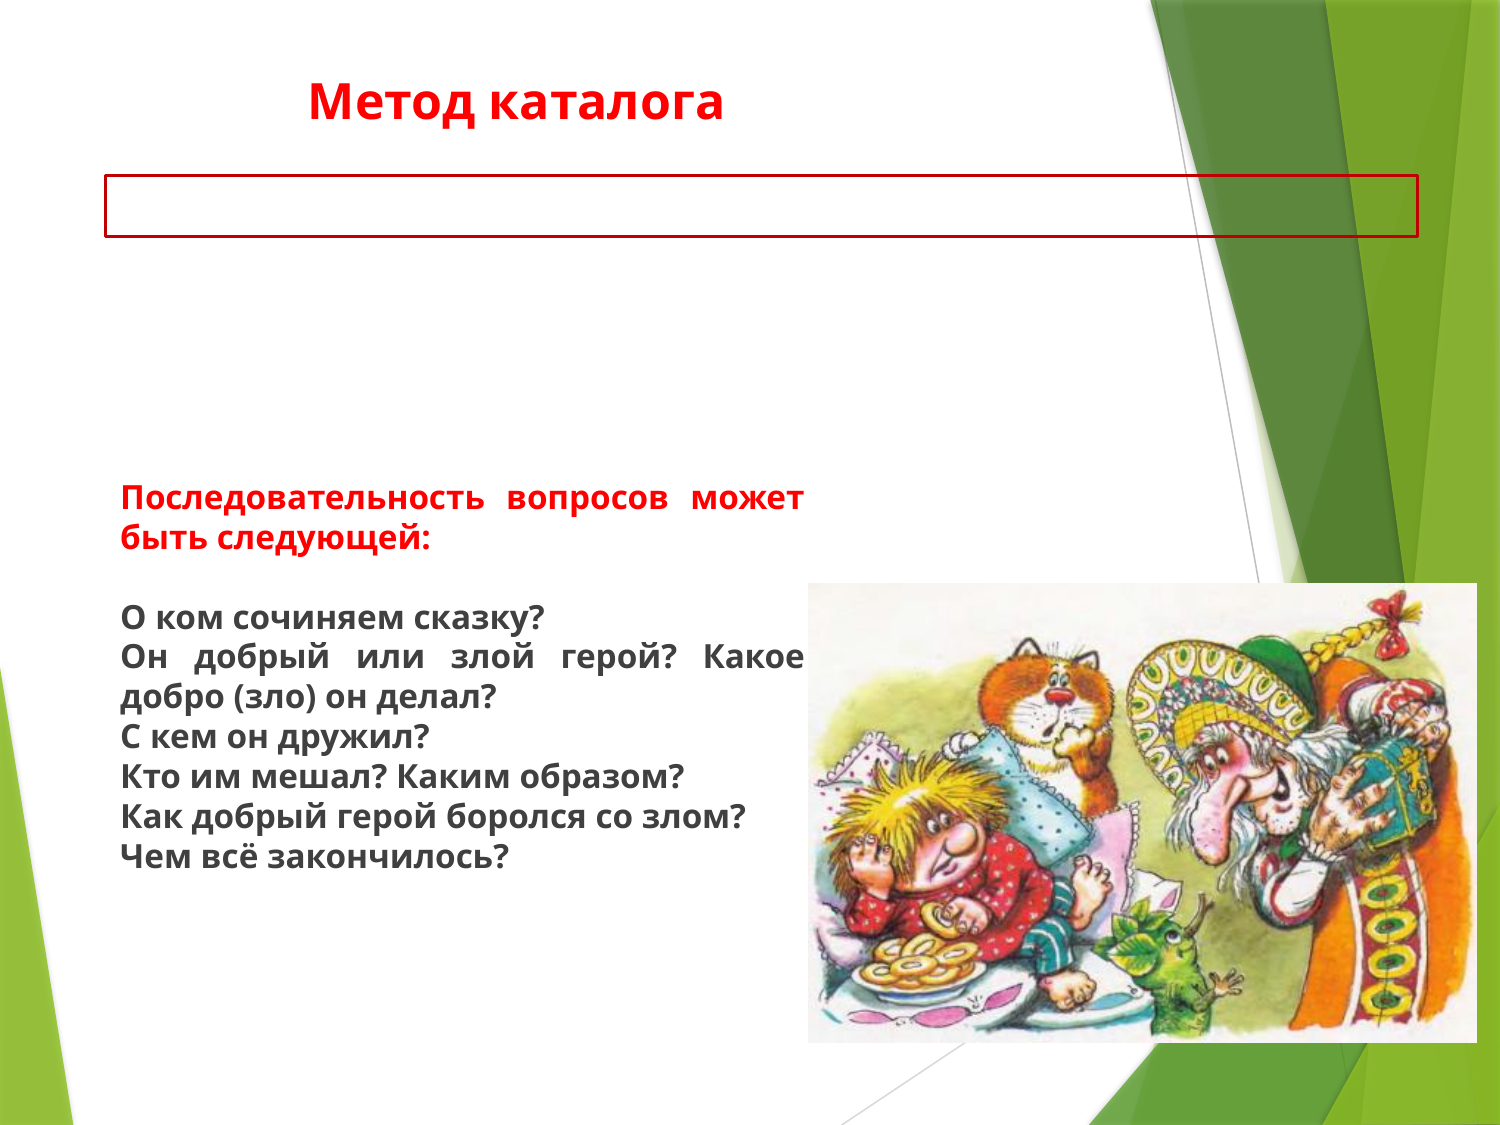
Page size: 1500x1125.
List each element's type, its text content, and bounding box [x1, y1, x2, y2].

picture [808, 582, 1478, 1044]
text_box [105, 175, 1418, 237]
text_box Метод каталога [292, 62, 1172, 137]
text_box Последовательность вопросов может быть следующей: О ком сочиняем сказку? Он добрый или злой герой? Какое добро (зло) он делал? С кем он дружил? Кто им мешал? Каким образом? Как добрый герой боролся со злом? Чем всё закончилось? [105, 468, 821, 928]
